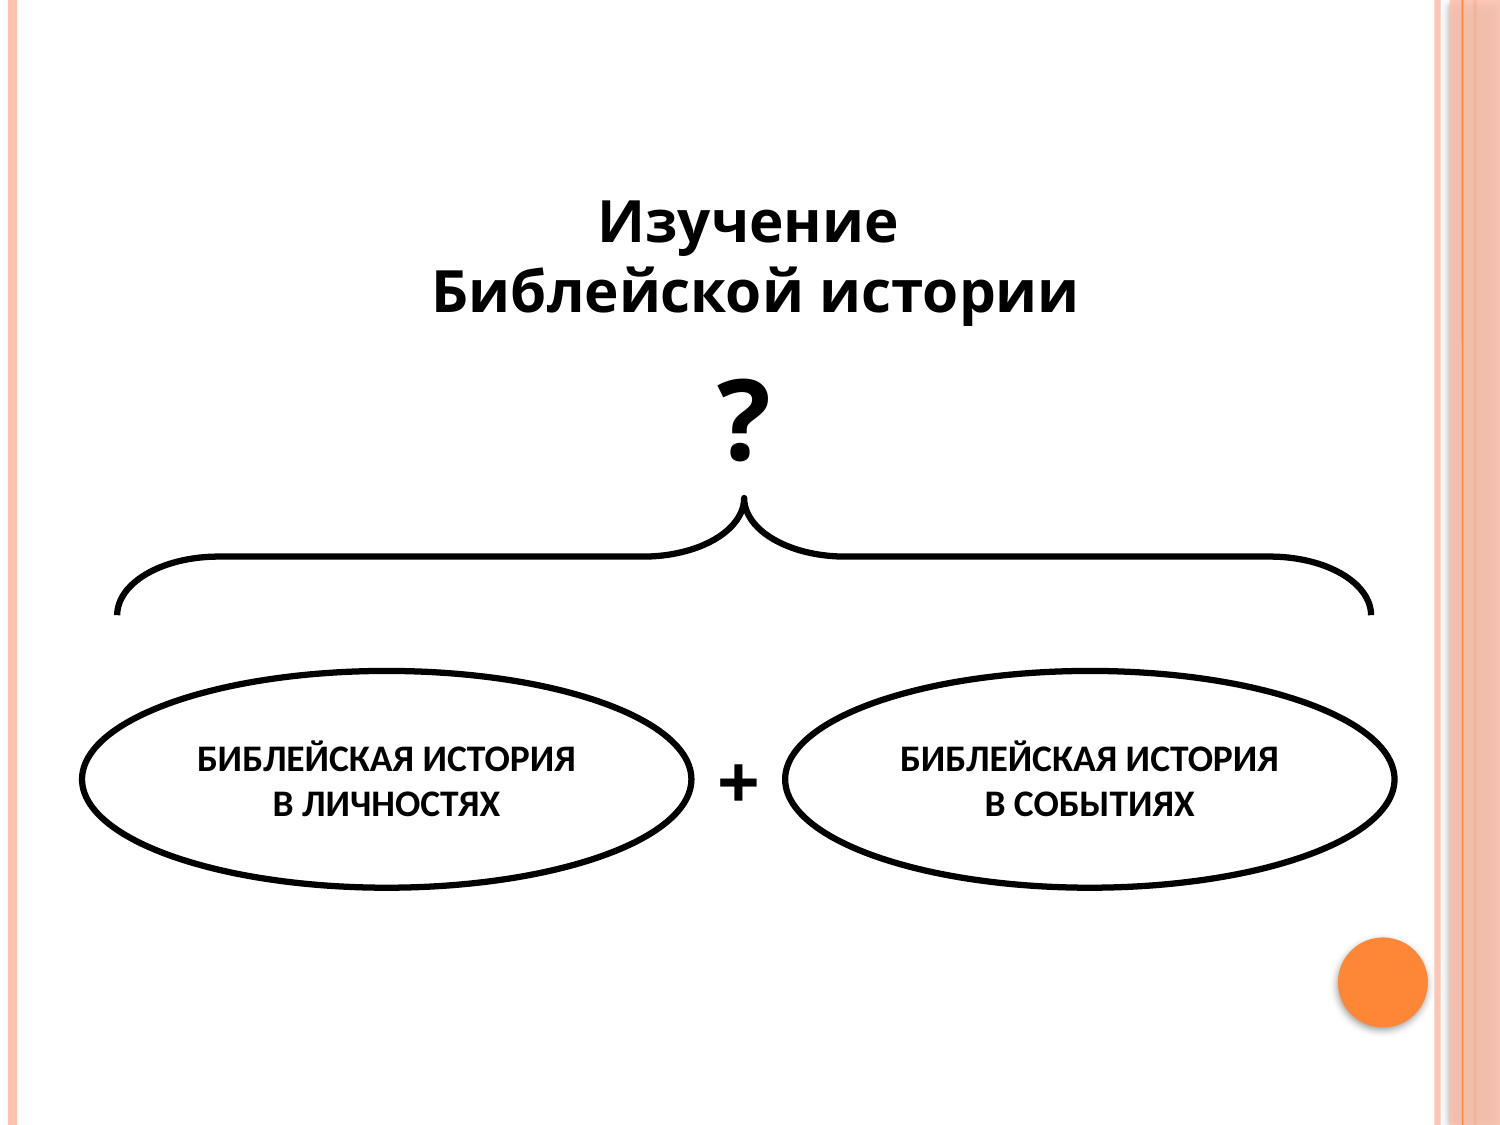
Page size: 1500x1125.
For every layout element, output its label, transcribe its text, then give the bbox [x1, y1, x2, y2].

text_box ? [691, 340, 797, 491]
text_box Изучение Библейской истории [292, 176, 1219, 332]
text_box БИБЛЕЙСКАЯ ИСТОРИЯ В СОБЫТИЯХ [783, 668, 1397, 890]
text_box + [703, 726, 774, 832]
text_box БИБЛЕЙСКАЯ ИСТОРИЯ В ЛИЧНОСТЯХ [79, 668, 694, 890]
text_box [116, 496, 1373, 616]
